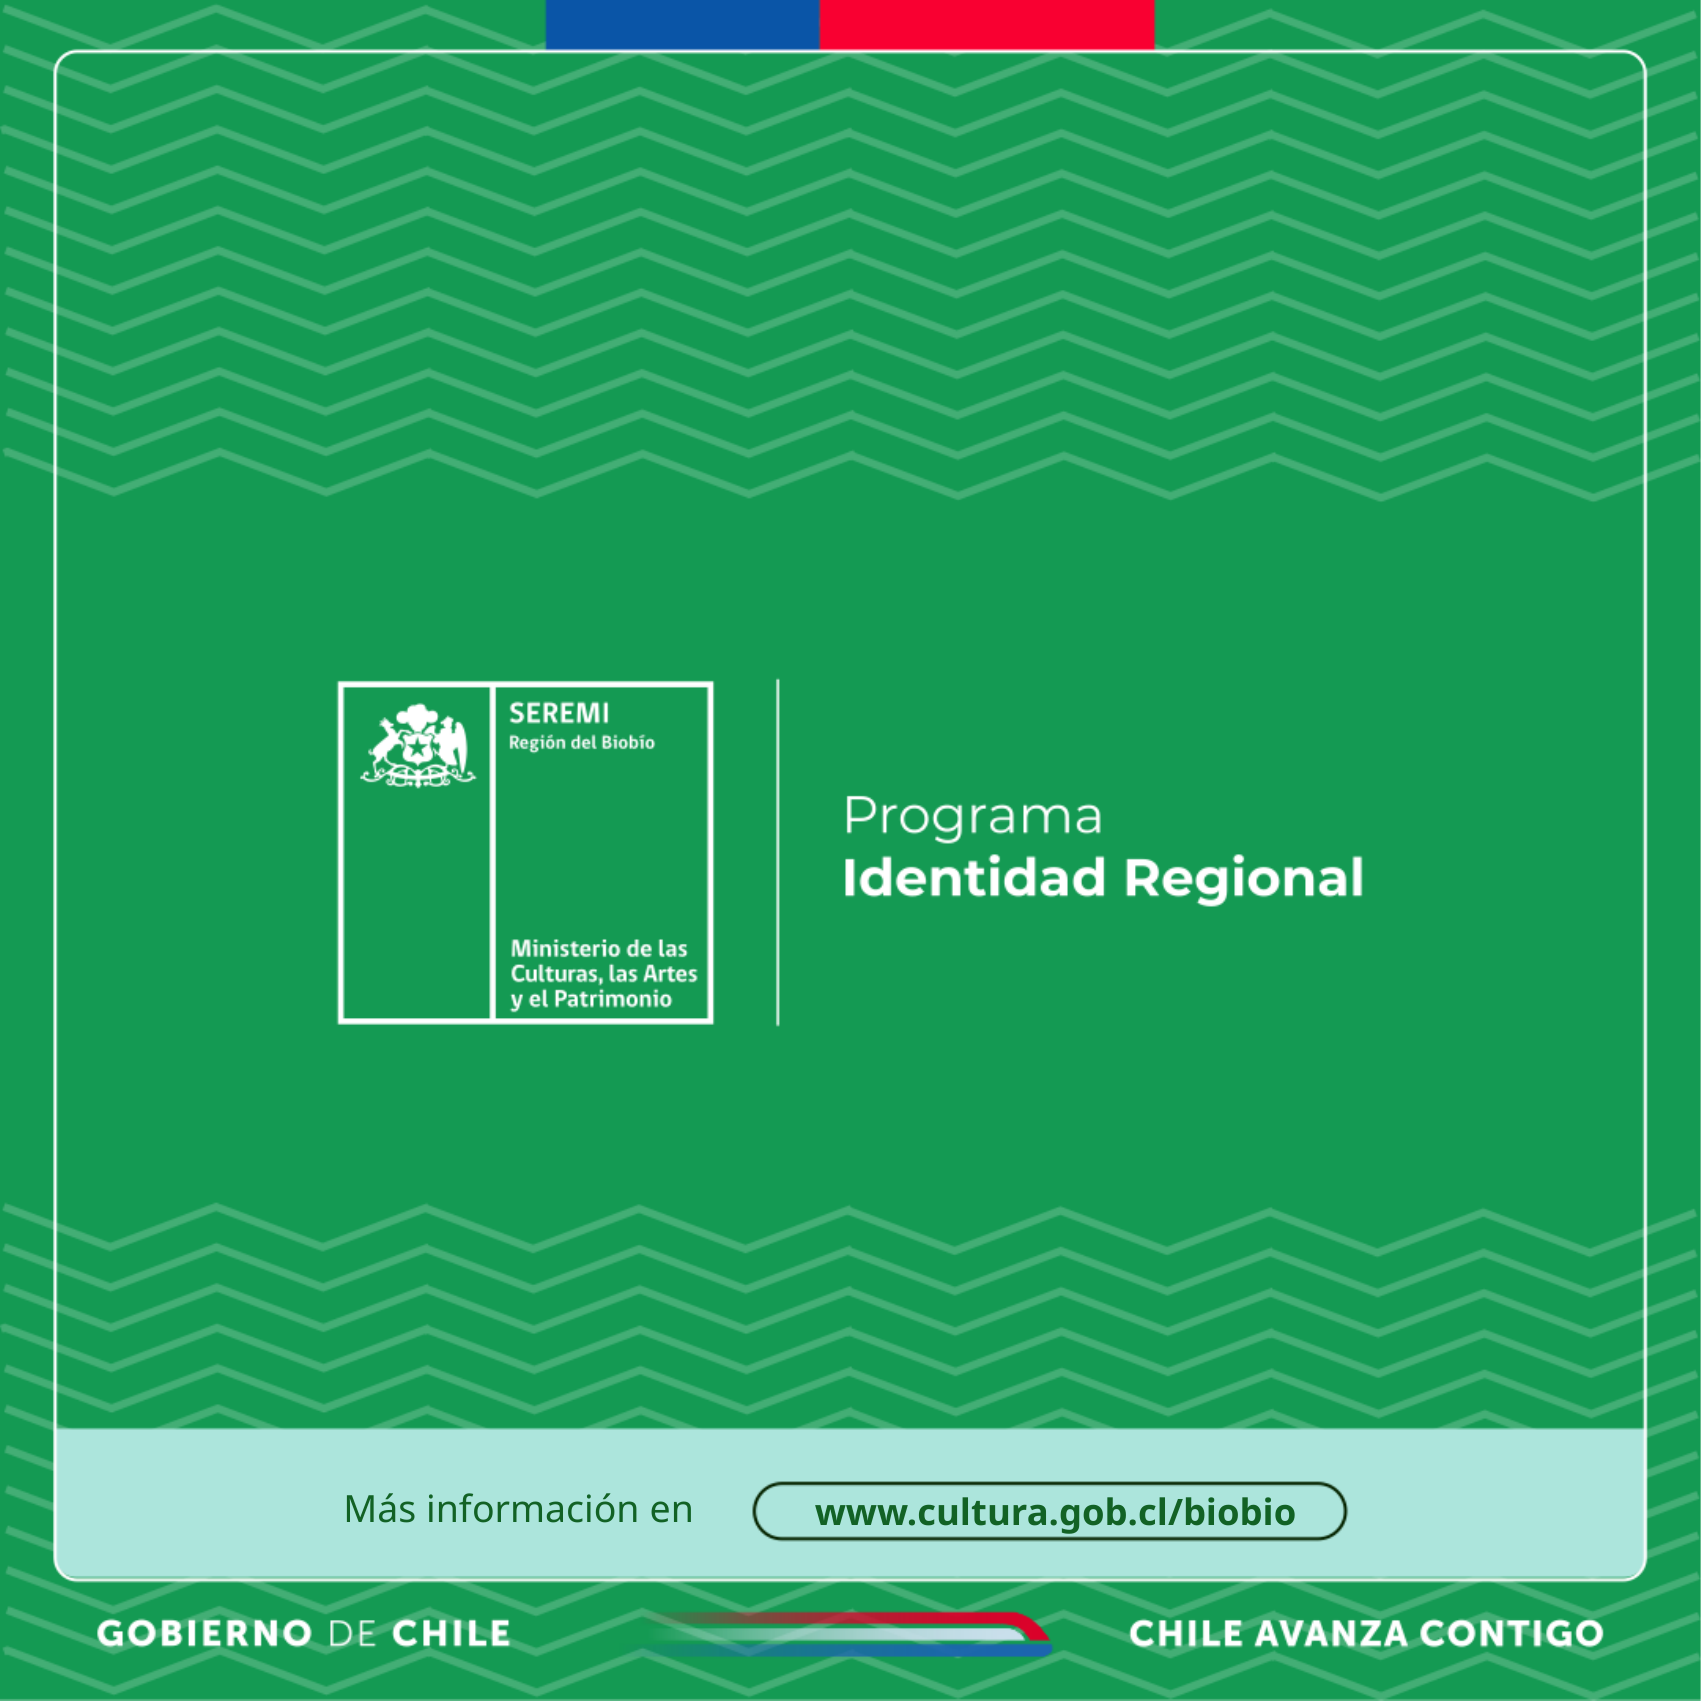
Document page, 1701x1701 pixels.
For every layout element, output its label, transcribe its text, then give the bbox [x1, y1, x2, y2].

text_box www.cultura.gob.cl/biobio [799, 1481, 1312, 1540]
text_box Más información en [328, 1477, 710, 1537]
